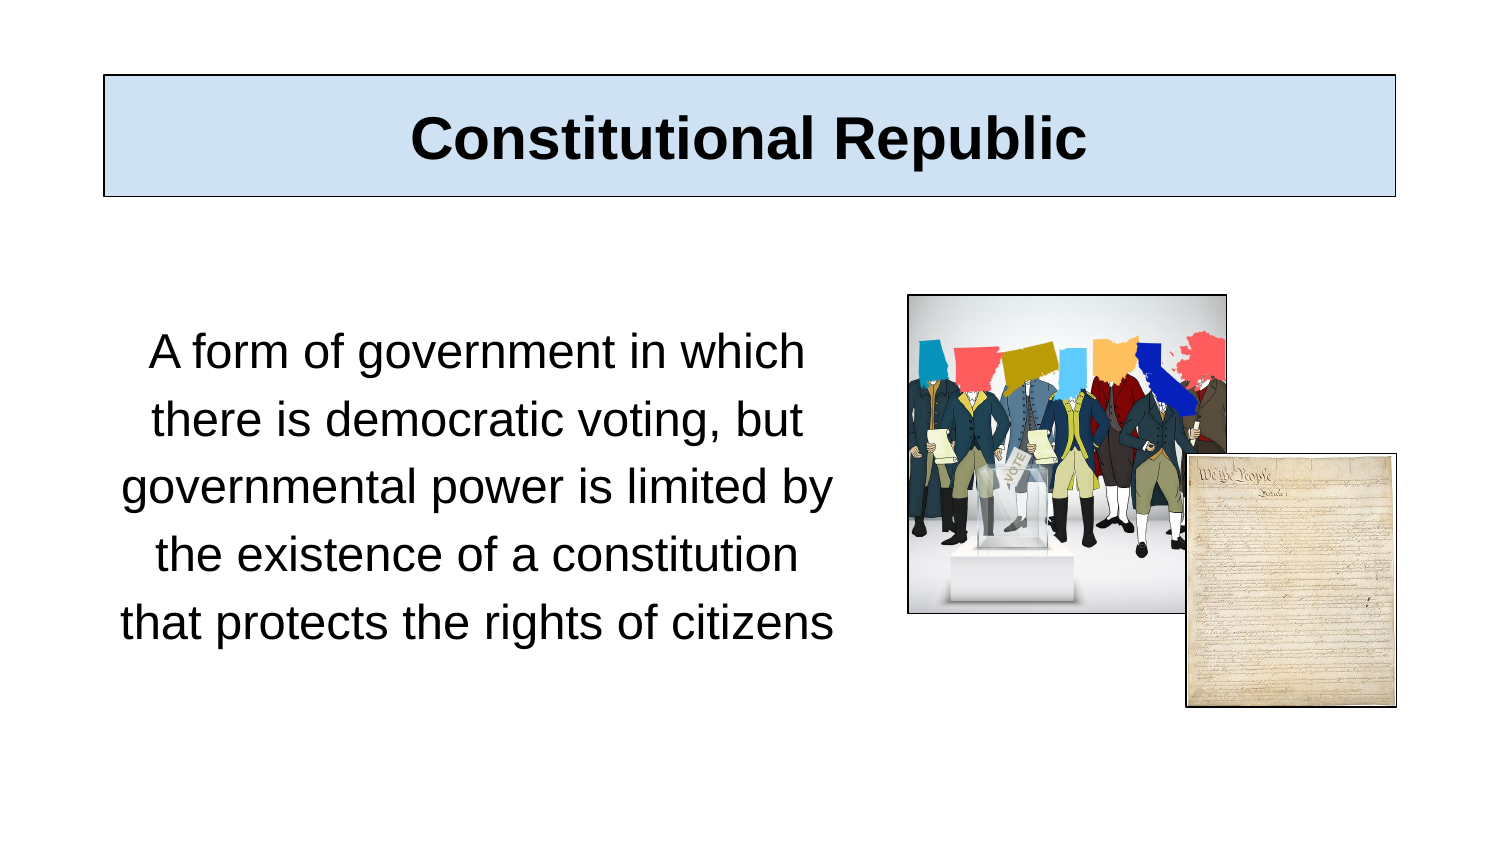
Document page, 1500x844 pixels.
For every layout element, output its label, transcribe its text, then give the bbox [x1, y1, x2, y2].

picture [908, 295, 1396, 707]
text_box Constitutional Republic [104, 74, 1396, 197]
list A form of government in which there is democratic voting, but governmental power is limited by the existence of a constitution that protects the rights of citizens [104, 295, 851, 731]
